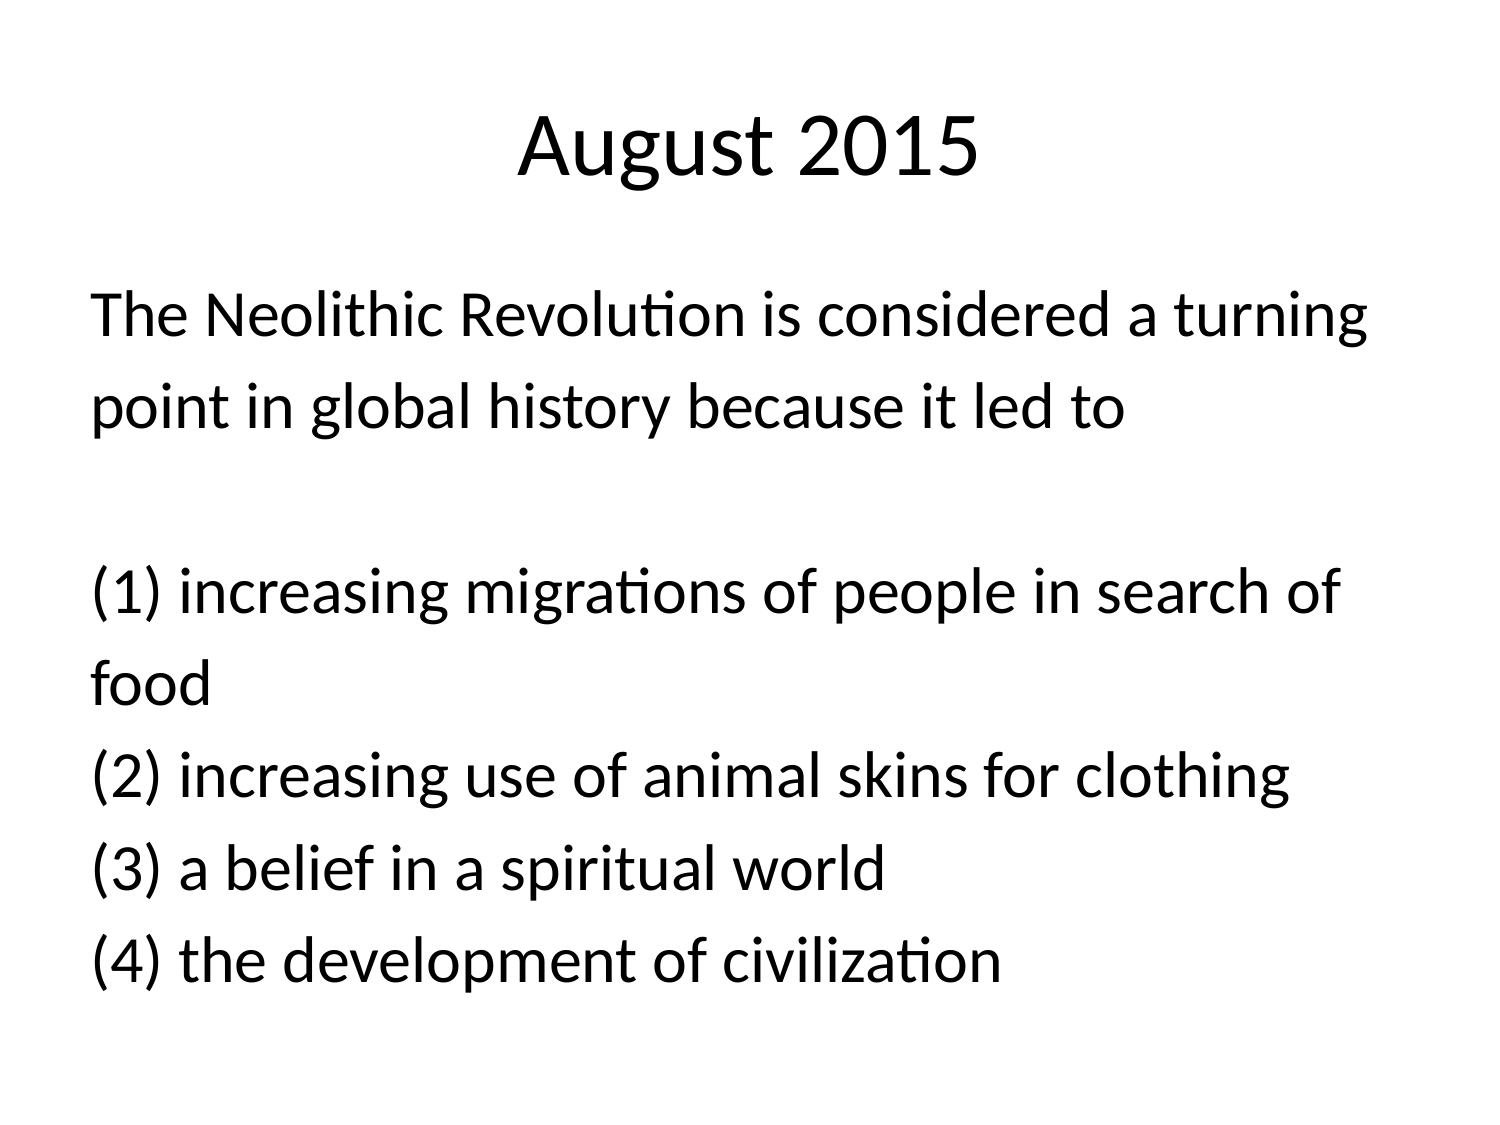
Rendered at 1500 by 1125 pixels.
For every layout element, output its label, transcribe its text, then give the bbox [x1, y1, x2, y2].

title August 2015 [75, 45, 1425, 233]
list The Neolithic Revolution is considered a turning point in global history because it led to (1) increasing migrations of people in search of food (2) increasing use of animal skins for clothing (3) a belief in a spiritual world (4) the development of civilization [75, 262, 1425, 1005]
